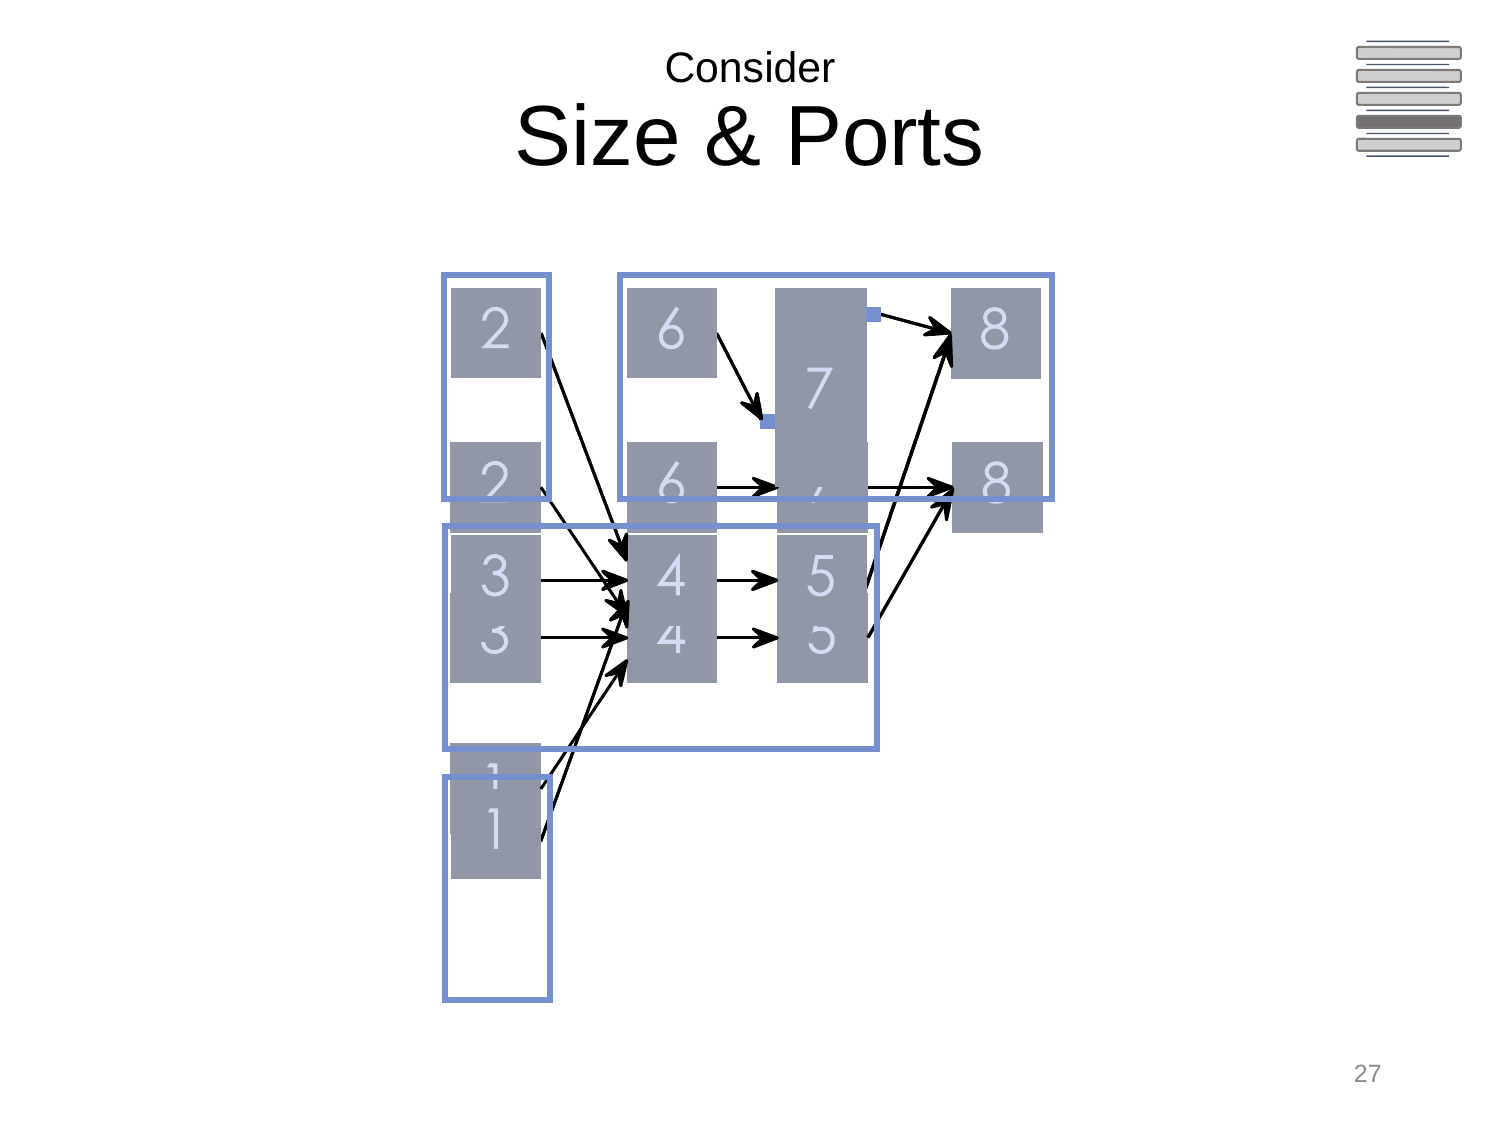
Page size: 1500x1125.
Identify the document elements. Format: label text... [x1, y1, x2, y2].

title Consider Size & Ports [103, 37, 1397, 193]
picture [433, 265, 1067, 1012]
slide_number 26 [1059, 1042, 1397, 1103]
